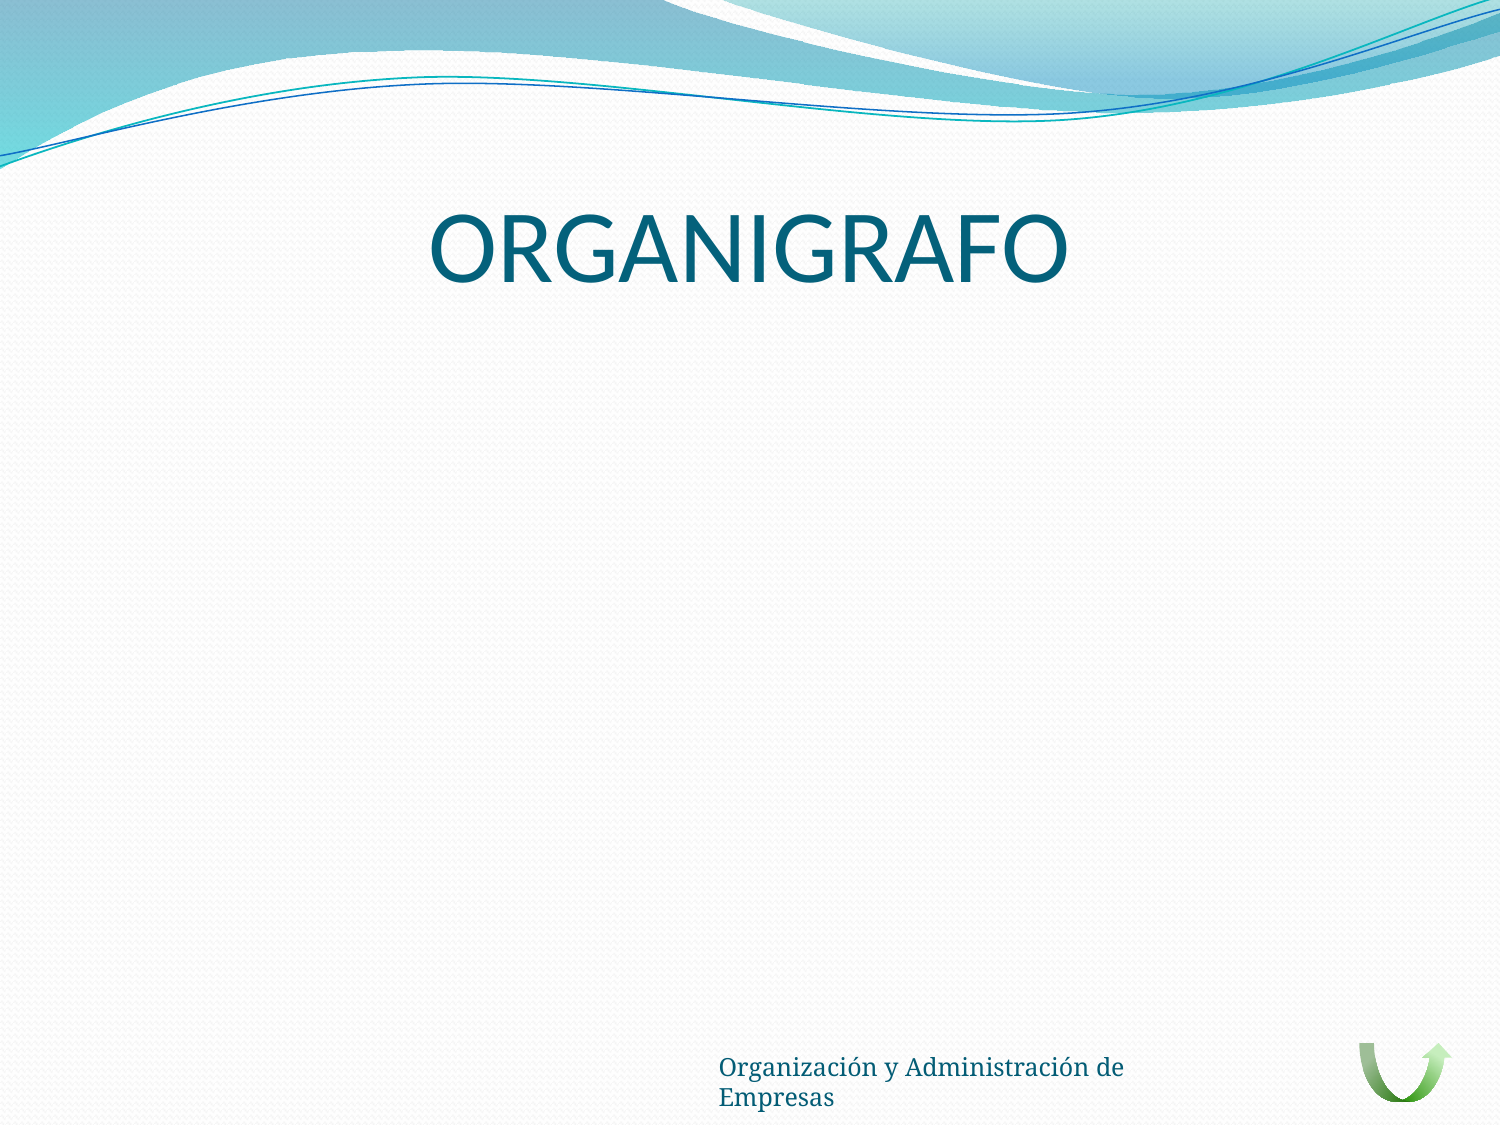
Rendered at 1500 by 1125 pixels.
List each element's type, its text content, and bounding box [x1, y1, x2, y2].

title ORGANIGRAFO [75, 115, 1425, 303]
footer Organización y Administración de Empresas [718, 1051, 1219, 1112]
text_box [1359, 1042, 1452, 1102]
